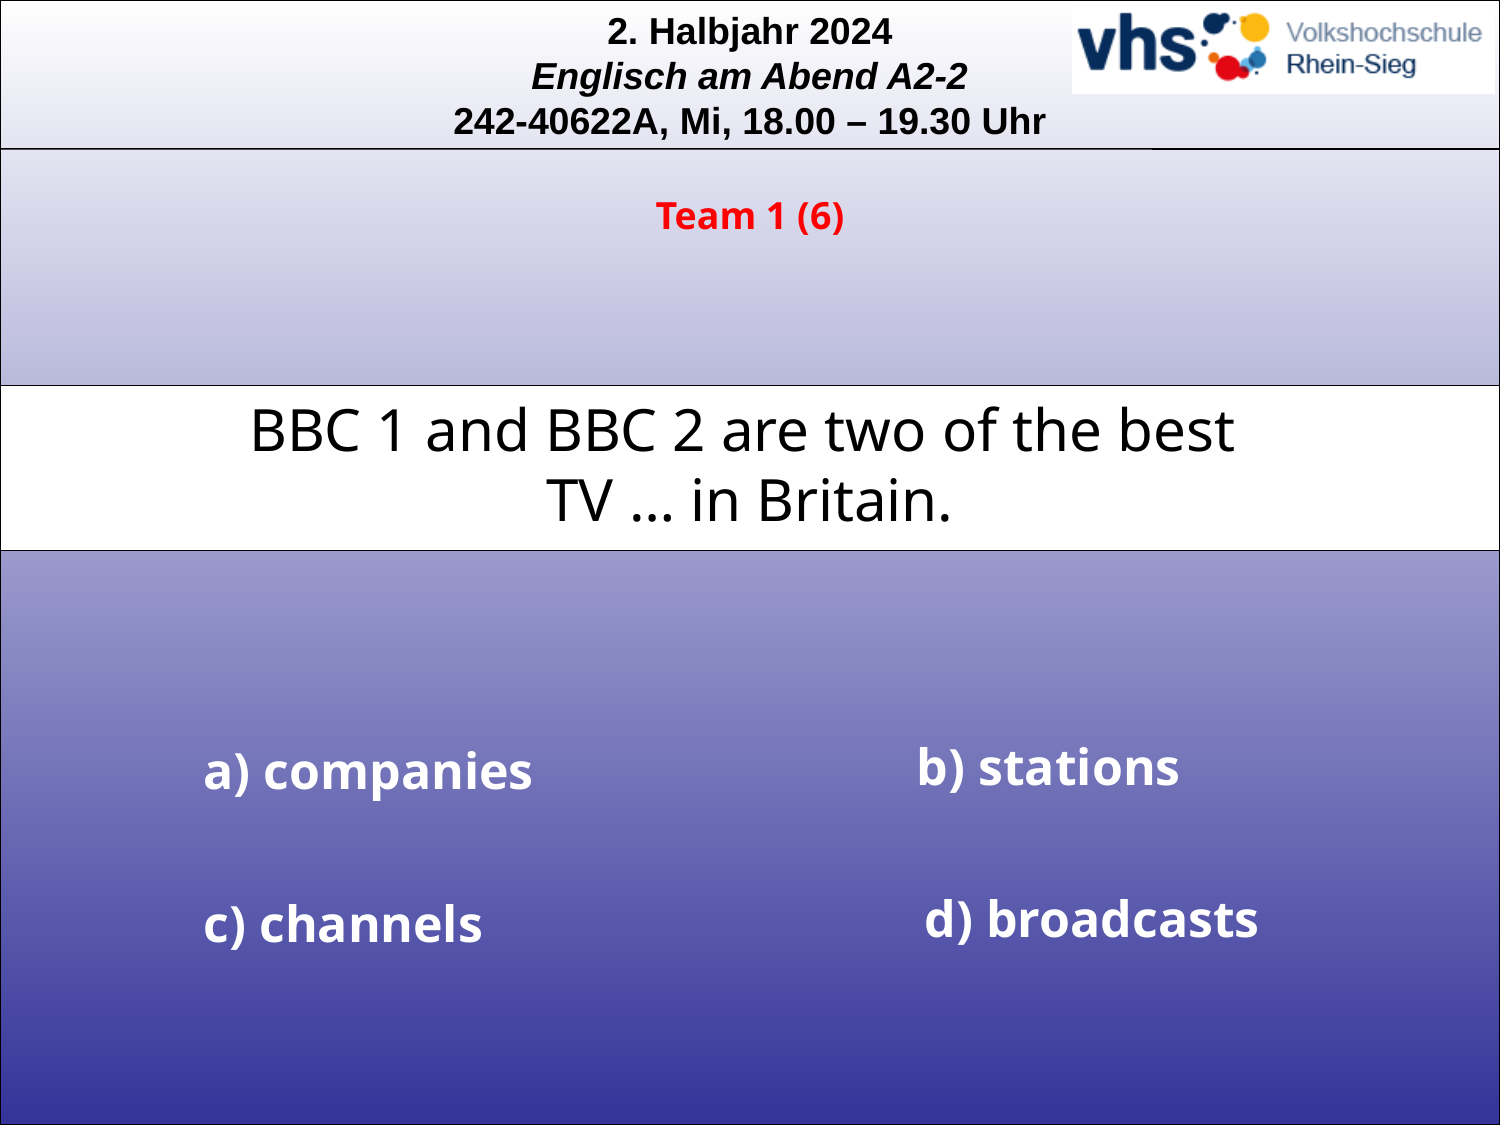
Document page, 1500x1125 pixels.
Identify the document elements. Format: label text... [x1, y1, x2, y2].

text_box d) broadcasts [909, 879, 1500, 955]
text_box c) channels [188, 884, 875, 960]
picture [1072, 7, 1495, 94]
text_box b) stations [902, 727, 1500, 803]
text_box Team 1 (6) [0, 184, 1500, 245]
title BBC 1 and BBC 2 are two of the best TV … in Britain. [0, 385, 1500, 551]
text_box a) companies [188, 732, 851, 808]
